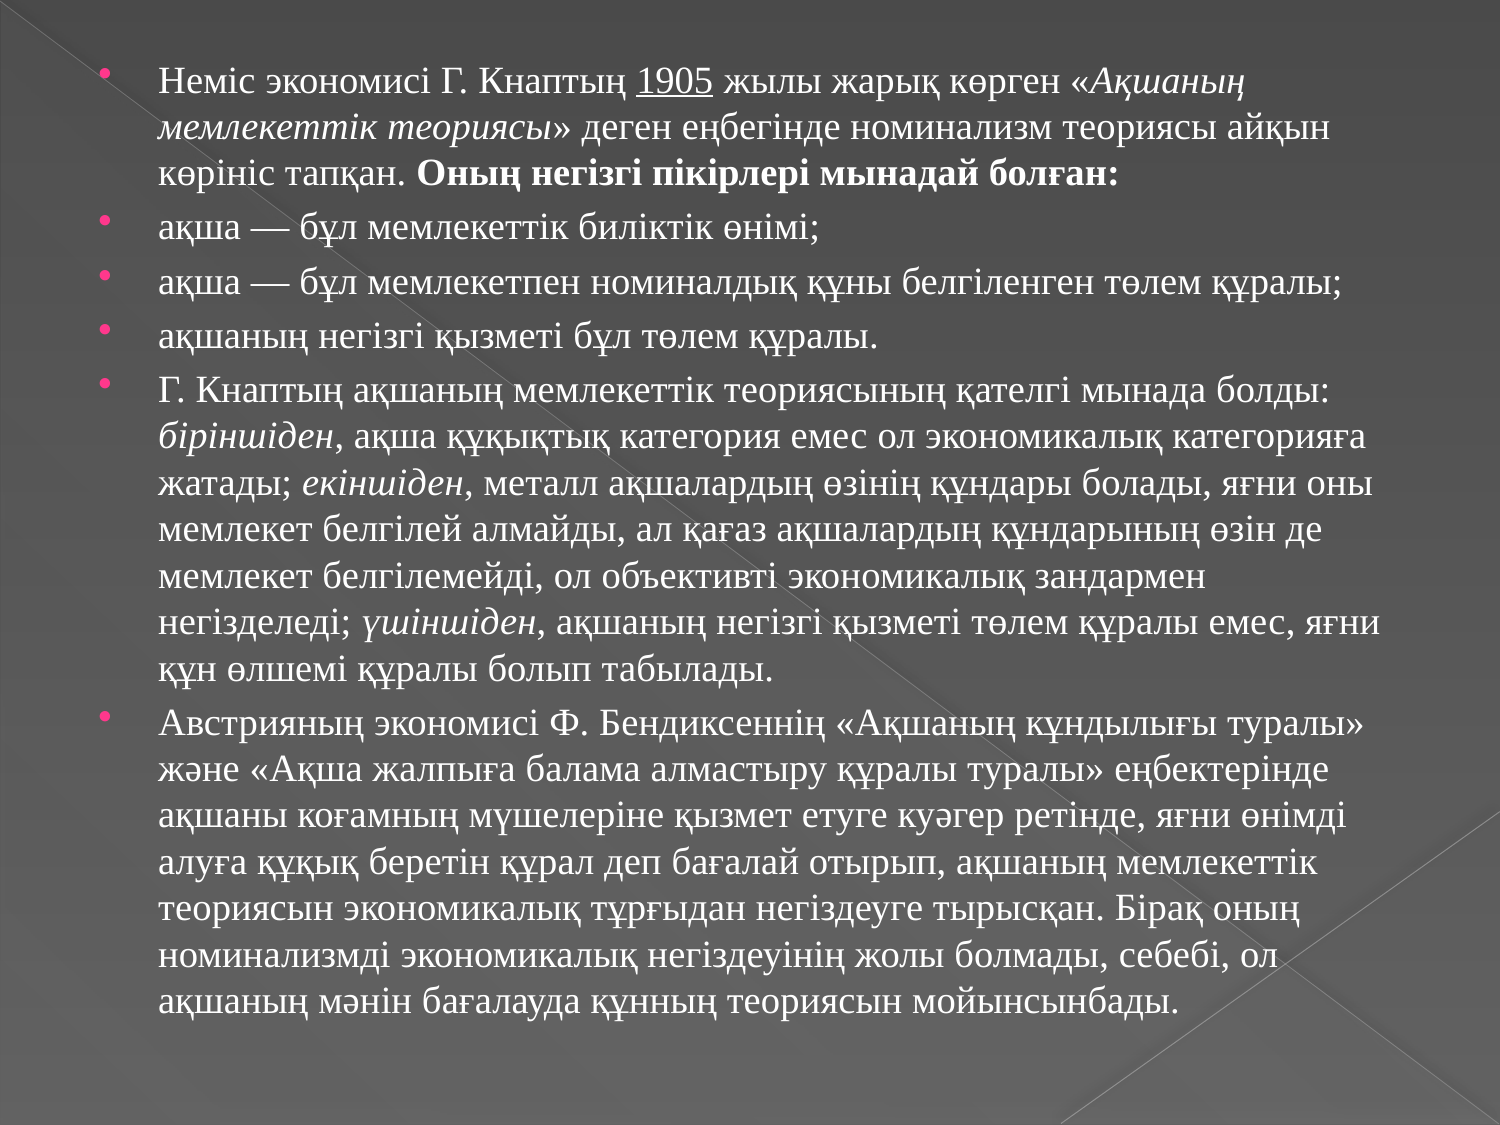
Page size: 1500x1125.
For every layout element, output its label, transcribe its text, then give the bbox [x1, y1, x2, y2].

list Неміс экономисі Г. Кнаптың 1905 жылы жарық көрген «Ақшаның мемлекеттік теориясы» деген еңбегінде номинализм теориясы айқын көрініс тапқан. Оның негізгі пікірлері мынадай болған: ақша — бұл мемлекеттік биліктік өнімі; ақша — бұл мемлекетпен номиналдық құны белгіленген төлем құралы; ақшаның негізгі қызметі бұл төлем құралы. Г. Кнаптың ақшаның мемлекеттік теориясының қателгі мынада болды: біріншіден, ақша құқықтық категория емес ол экономикалық категорияға жатады; екіншіден, металл ақшалардың өзінің құндары болады, яғни оны мемлекет белгілей алмайды, ал қағаз ақшалардың құндарының өзін де мемлекет белгілемейді, ол объективті экономикалық зандармен негізделеді; үшіншіден, ақшаның негізгі қызметі төлем құралы емес, яғни құн өлшемі құралы болып табылады. Австрияның экономисі Ф. Бендиксеннің «Ақшаның кұндылығы туралы» және «Ақша жалпыға балама алмастыру құралы туралы» еңбектерінде ақшаны коғамның мүшелеріне қызмет етуге куәгер ретінде, яғни өнімді алуға құқық беретін құрал деп бағалай отырып, ақшаның мемлекеттік теориясын экономикалық тұрғыдан негіздеуге тырысқан. Бірақ оның номинализмді экономикалық негіздеуінің жолы болмады, себебі, ол ақшаның мәнін бағалауда құнның теориясын мойынсынбады. [74, 46, 1419, 1060]
